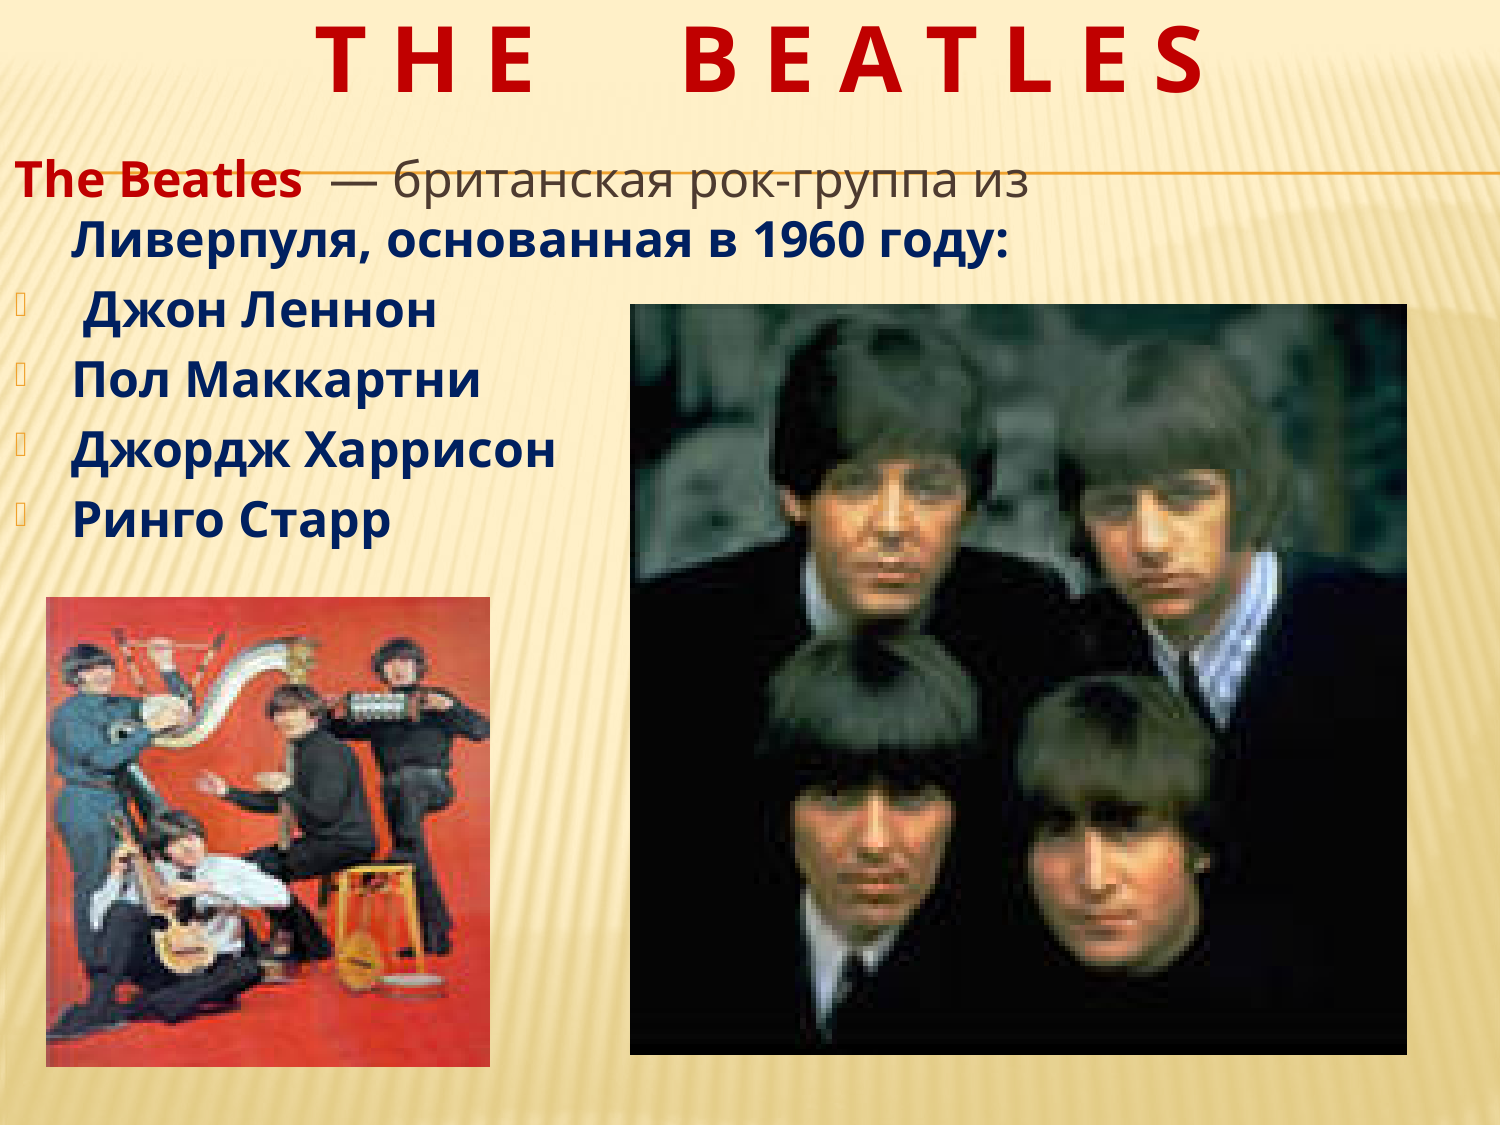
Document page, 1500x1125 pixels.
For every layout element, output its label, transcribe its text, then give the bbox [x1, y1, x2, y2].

text_box [978, 294, 1500, 1049]
picture [629, 304, 1407, 1056]
list The Beatles — британская рок-группа из Ливерпуля, основанная в 1960 году: Джон Леннон Пол Маккартни Джордж Харрисон Ринго Старр [0, 140, 1172, 1079]
title T h e B e a t l e s [46, 58, 1472, 164]
picture [46, 597, 490, 1067]
